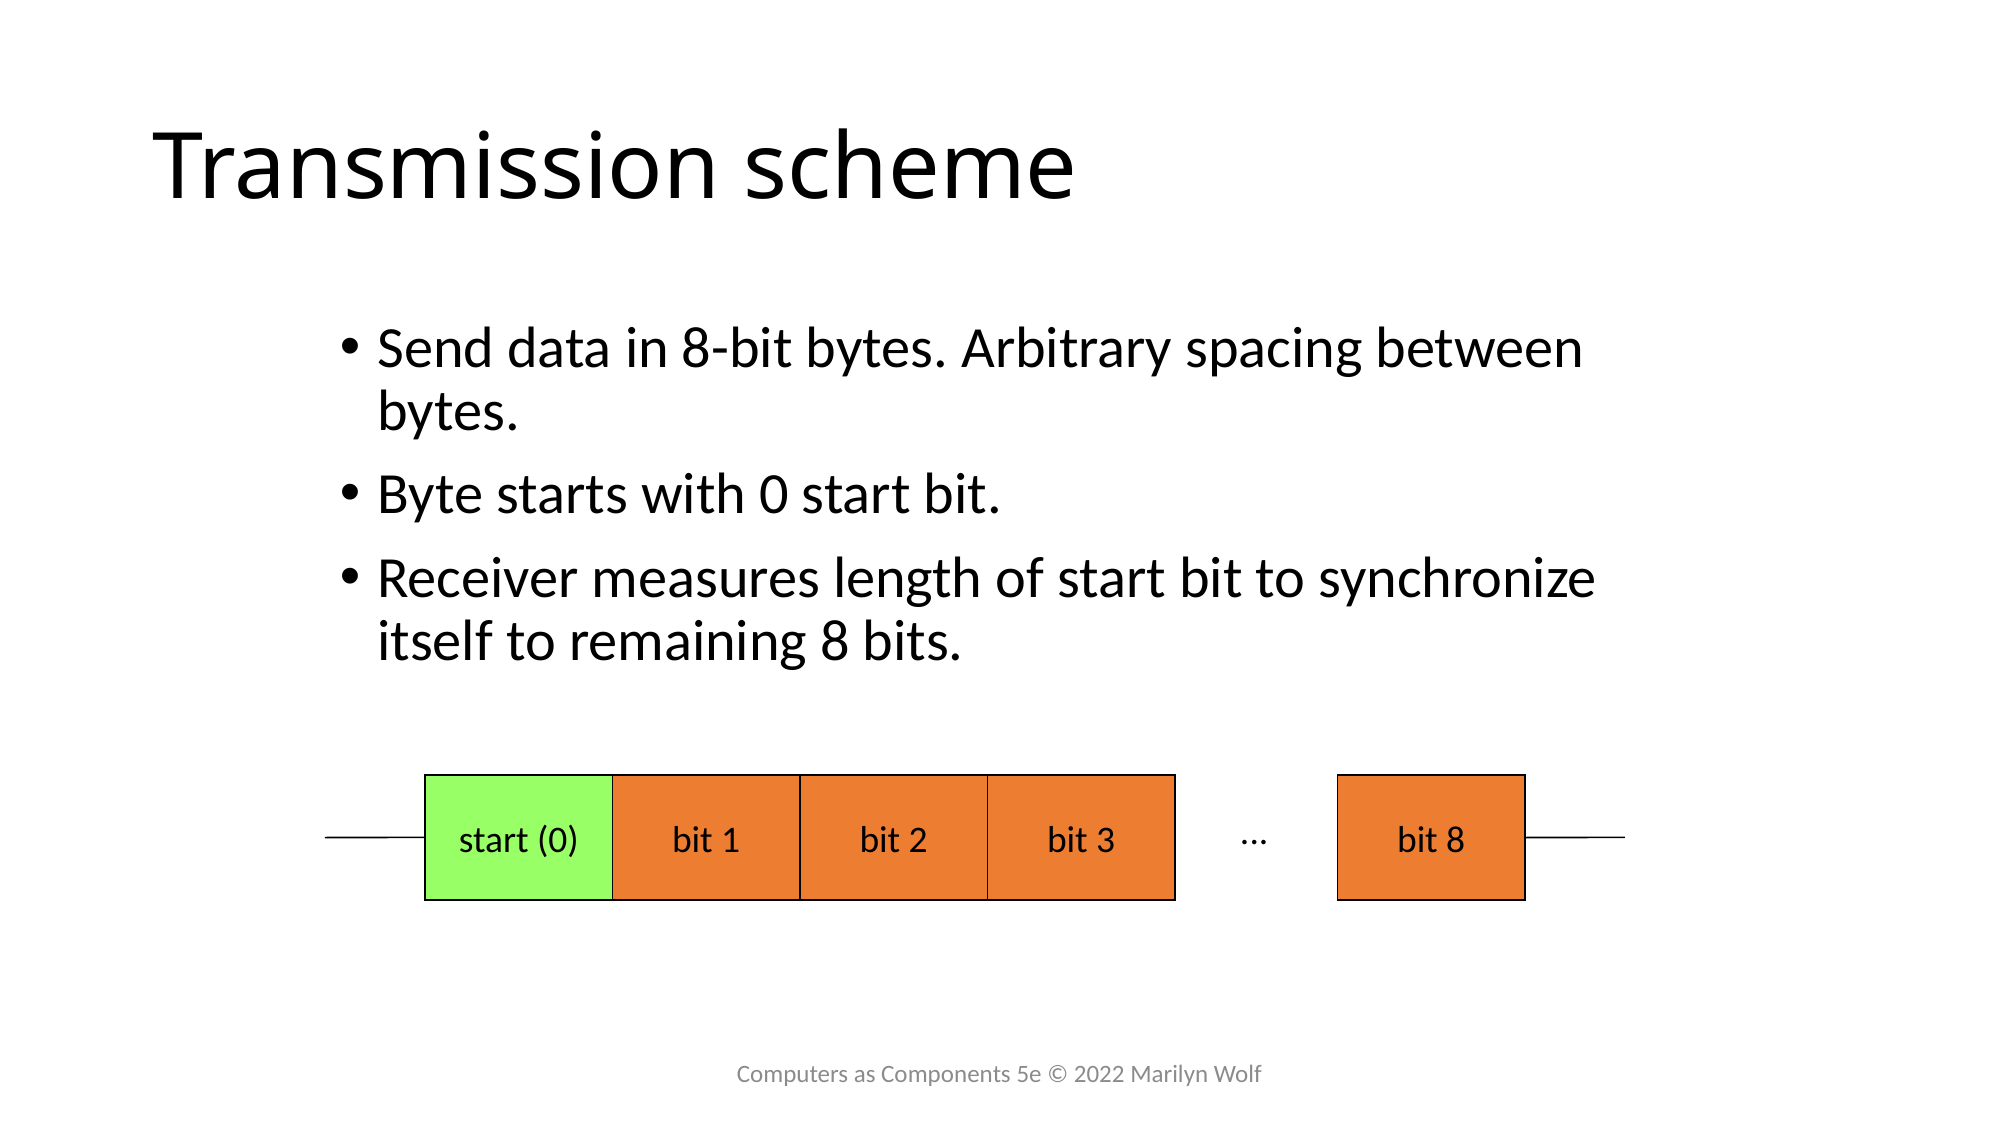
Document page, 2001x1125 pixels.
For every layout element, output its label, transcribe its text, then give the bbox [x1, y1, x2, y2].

text_box start (0) [425, 774, 612, 900]
text_box bit 8 [1337, 774, 1525, 900]
list Send data in 8-bit bytes. Arbitrary spacing between bytes. Byte starts with 0 start bit. Receiver measures length of start bit to synchronize itself to remaining 8 bits. [324, 309, 1667, 700]
text_box bit 2 [800, 774, 987, 900]
text_box bit 3 [987, 774, 1175, 900]
footer Computers as Components 5e © 2022 Marilyn Wolf [662, 1042, 1338, 1103]
title Transmission scheme [137, 59, 1863, 278]
text_box ... [1225, 799, 1284, 860]
text_box bit 1 [612, 774, 800, 900]
